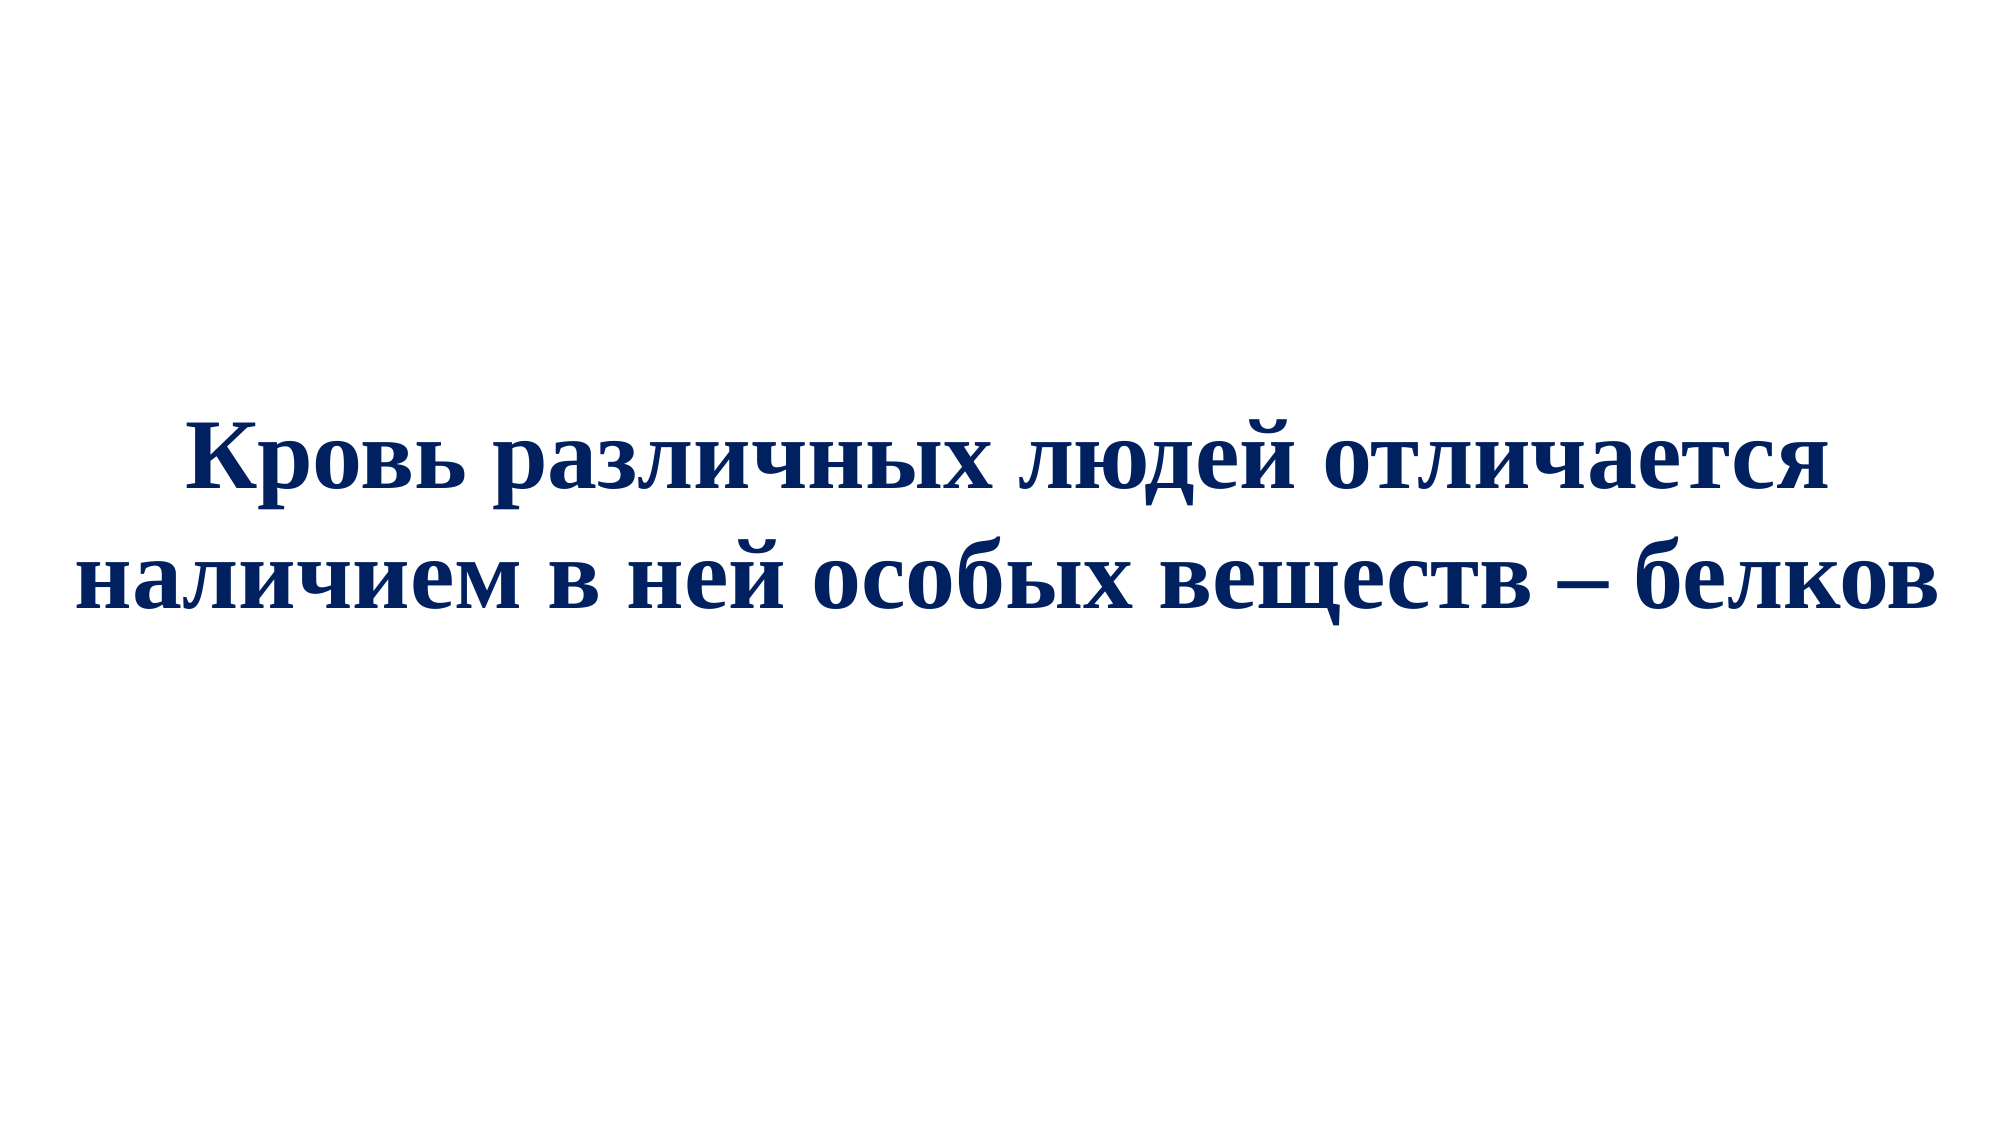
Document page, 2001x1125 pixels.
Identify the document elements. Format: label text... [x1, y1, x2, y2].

text_box Кровь различных людей отличается наличием в ней особых веществ – белков [16, 380, 2000, 636]
